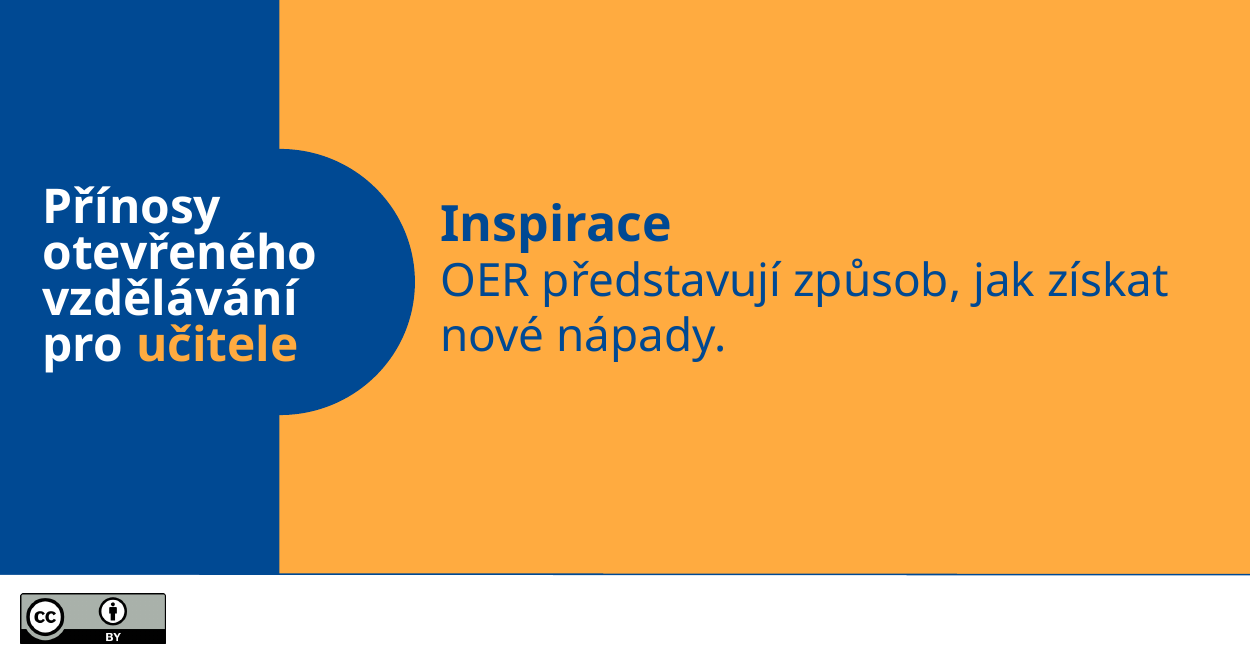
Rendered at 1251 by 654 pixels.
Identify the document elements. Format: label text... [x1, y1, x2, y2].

text_box [196, 386, 365, 416]
text_box [0, 0, 280, 573]
text_box Přínosy otevřeného vzdělávání pro učitele [27, 171, 368, 386]
picture [20, 592, 166, 645]
text_box [0, 582, 1250, 654]
text_box [368, 181, 415, 383]
text_box [206, 148, 355, 171]
text_box Inspirace OER představují způsob, jak získat nové nápady. [425, 175, 1211, 376]
